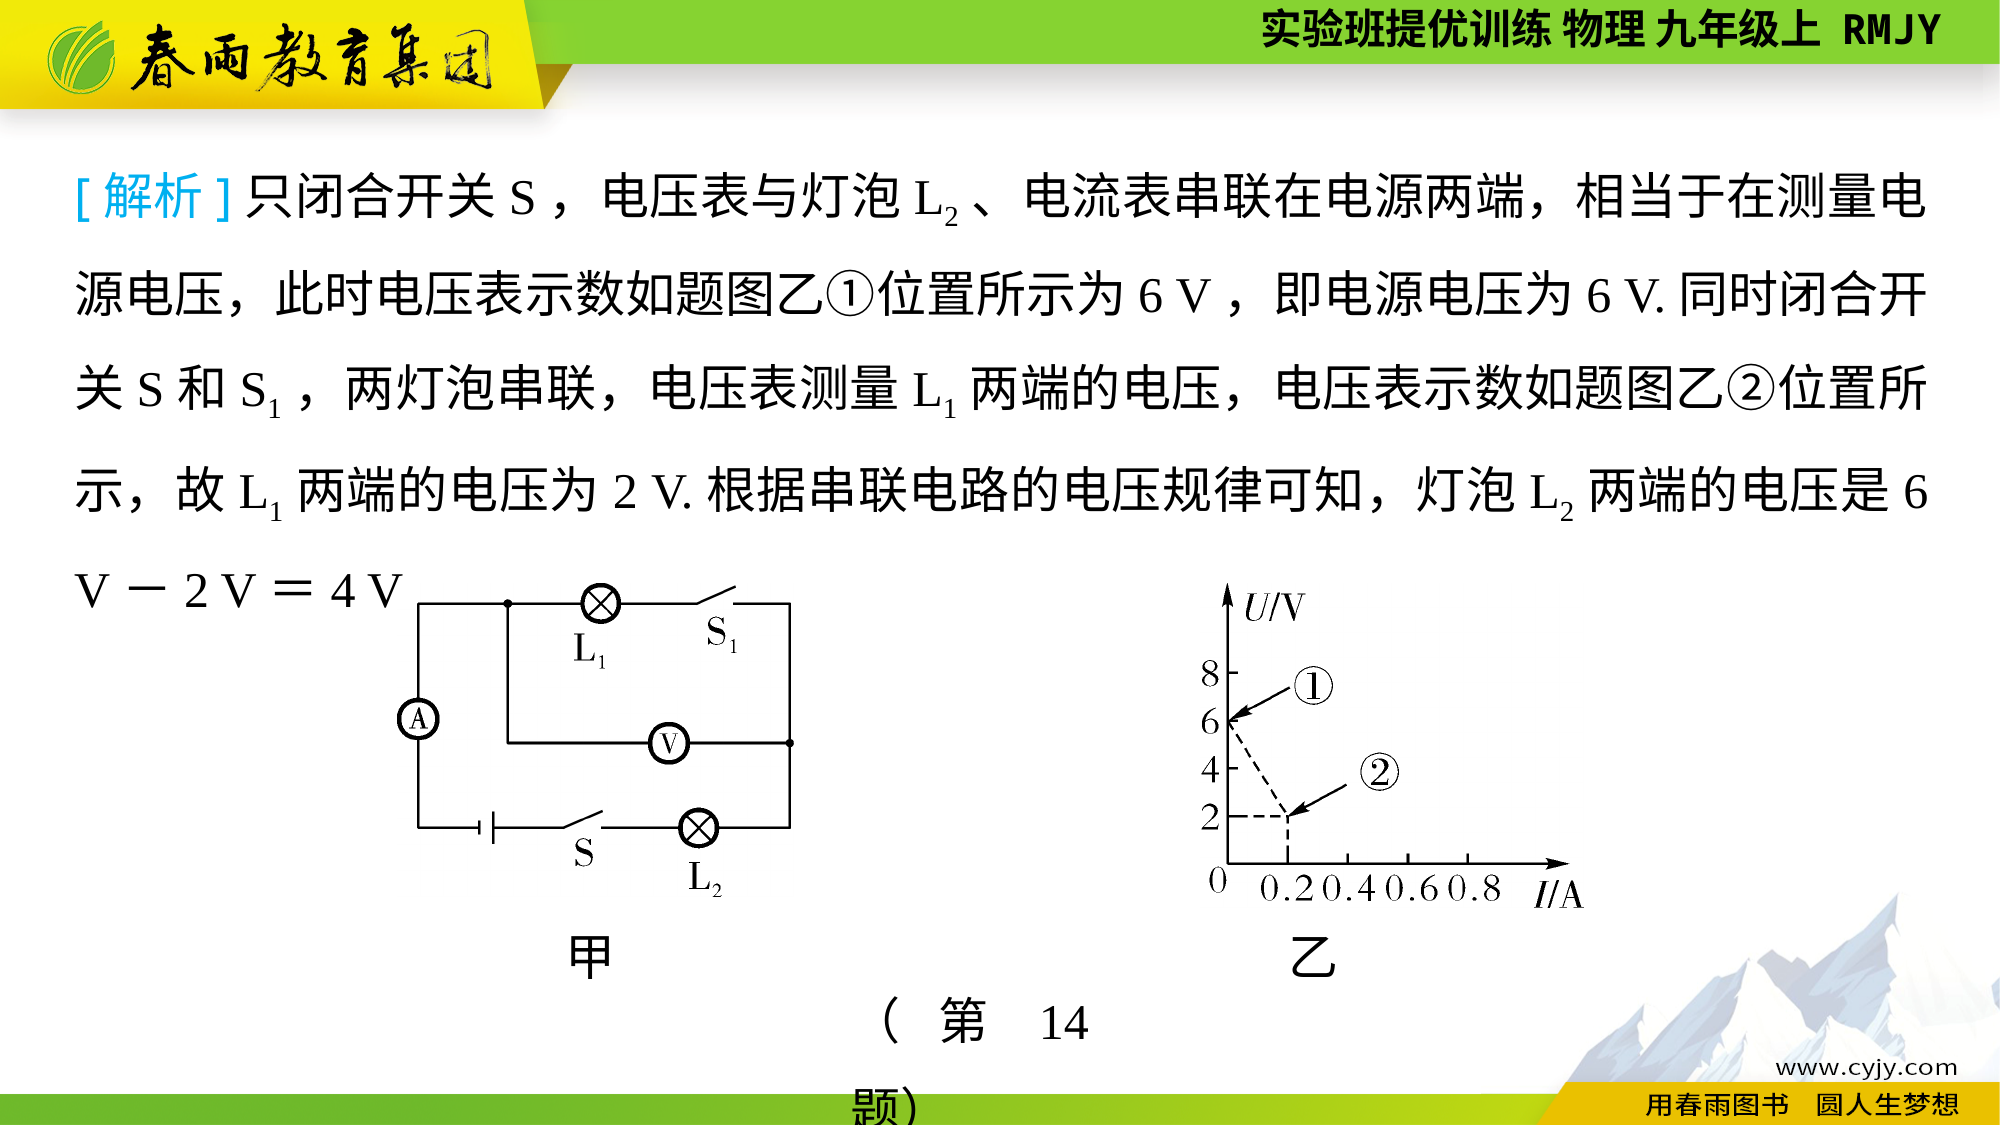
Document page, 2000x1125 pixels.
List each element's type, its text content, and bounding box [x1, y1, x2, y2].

text_box 甲 乙 [550, 888, 1551, 993]
text_box （第14题） [835, 952, 1116, 1057]
picture [0, 0, 2000, 1125]
list [解析]只闭合开关S，电压表与灯泡L2、电流表串联在电源两端，相当于在测量电源电压，此时电压表示数如题图乙①位置所示为6 V，即电源电压为6 V.同时闭合开关S和S1，两灯泡串联，电压表测量L1两端的电压，电压表示数如题图乙②位置所示，故L1两端的电压为2 V.根据串联电路的电压规律可知，灯泡L2两端的电压是6 V－2 V＝4 V. [59, 122, 1944, 582]
